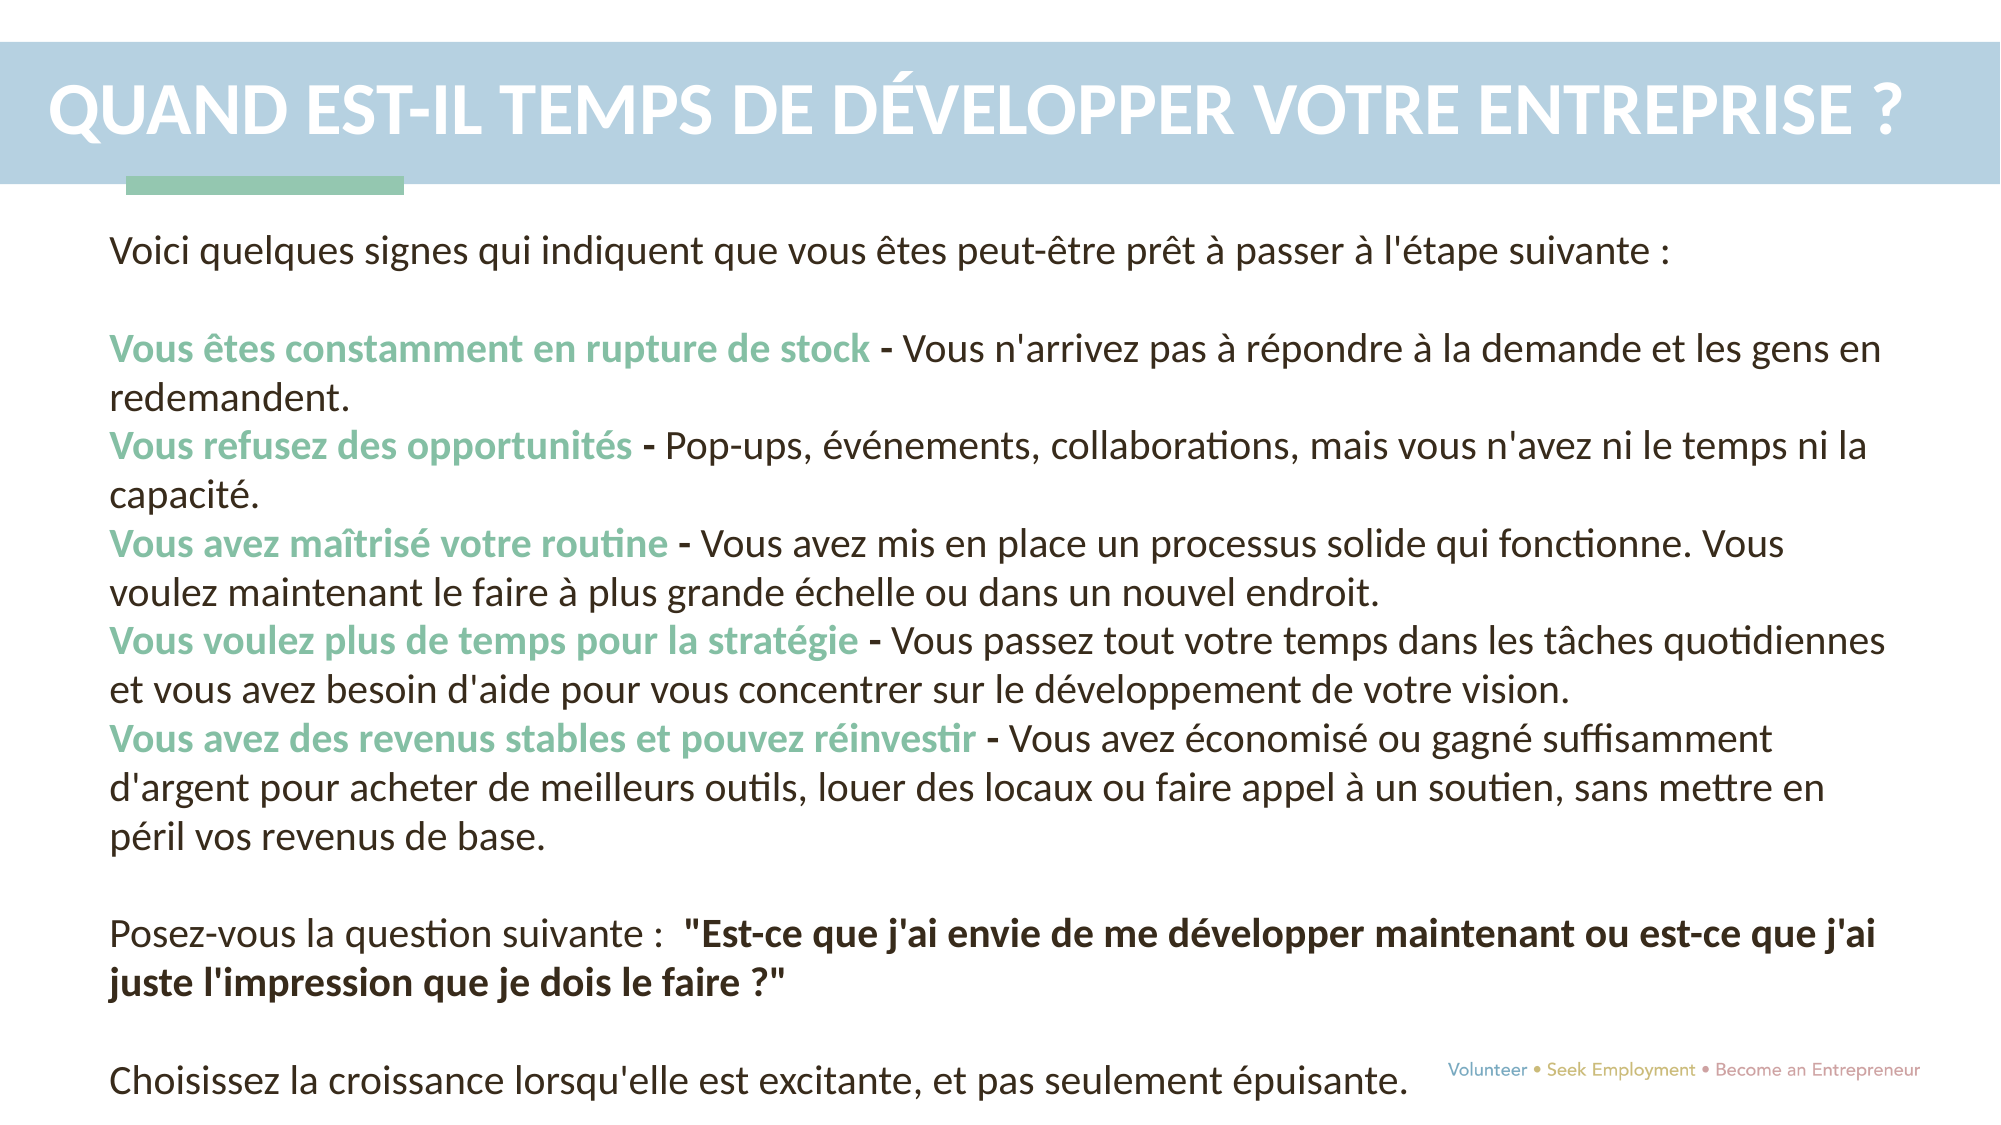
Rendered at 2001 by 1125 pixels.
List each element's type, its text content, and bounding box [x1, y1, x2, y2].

list QUAND EST-IL TEMPS DE DÉVELOPPER VOTRE ENTREPRISE ? [33, 51, 2000, 170]
text_box Voici quelques signes qui indiquent que vous êtes peut-être prêt à passer à l'étape suivante : Vous êtes constamment en rupture de stock - Vous n'arrivez pas à répondre à la demande et les gens en redemandent. Vous refusez des opportunités - Pop-ups, événements, collaborations, mais vous n'avez ni le temps ni la capacité. Vous avez maîtrisé votre routine - Vous avez mis en place un processus solide qui fonctionne. Vous voulez maintenant le faire à plus grande échelle ou dans un nouvel endroit. Vous voulez plus de temps pour la stratégie - Vous passez tout votre temps dans les tâches quotidiennes et vous avez besoin d'aide pour vous concentrer sur le développement de votre vision. Vous avez des revenus stables et pouvez réinvestir - Vous avez économisé ou gagné suffisamment d'argent pour acheter de meilleurs outils, louer des locaux ou faire appel à un soutien, sans mettre en péril vos revenus de base. Posez-vous la question suivante : "Est-ce que j'ai envie de me développer maintenant ou est-ce que j'ai juste l'impression que je dois le faire ?" Choisissez la croissance lorsqu'elle est excitante, et pas seulement épuisante. [94, 216, 1906, 1090]
picture [1418, 1046, 1971, 1103]
